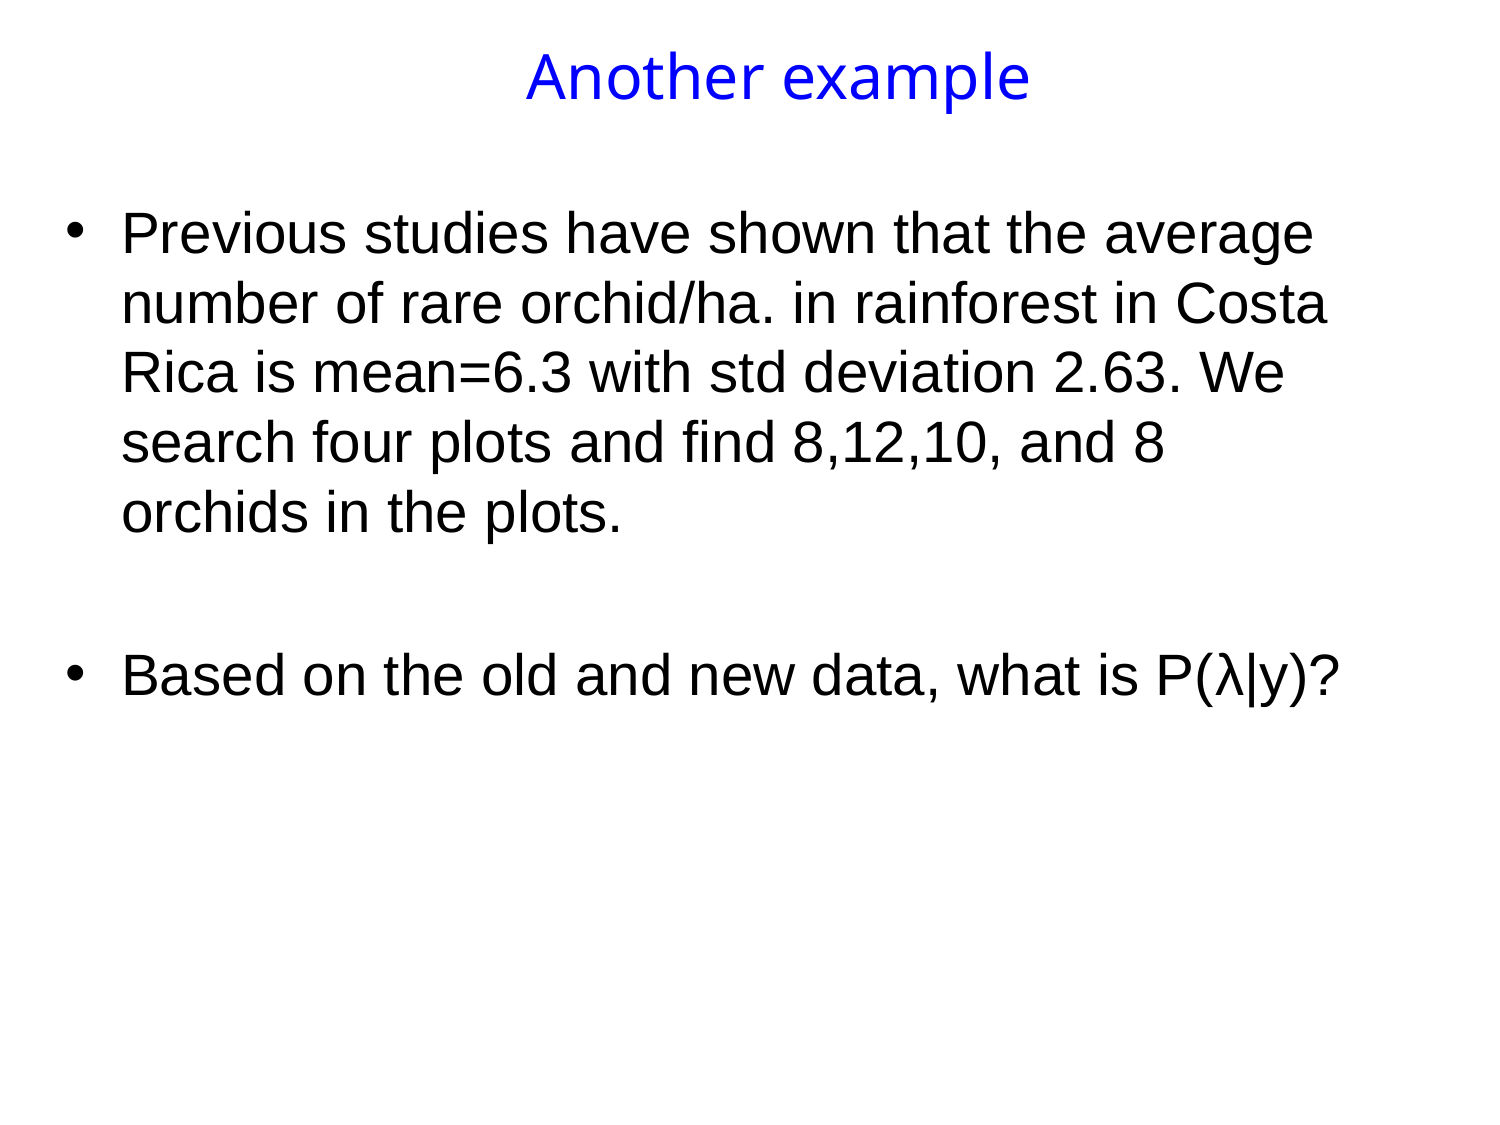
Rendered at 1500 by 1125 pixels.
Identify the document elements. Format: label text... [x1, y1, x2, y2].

list Previous studies have shown that the average number of rare orchid/ha. in rainforest in Costa Rica is mean=6.3 with std deviation 2.63. We search four plots and find 8,12,10, and 8 orchids in the plots. Based on the old and new data, what is P(λ|y)? [50, 187, 1400, 930]
text_box Another example [37, 37, 1500, 113]
